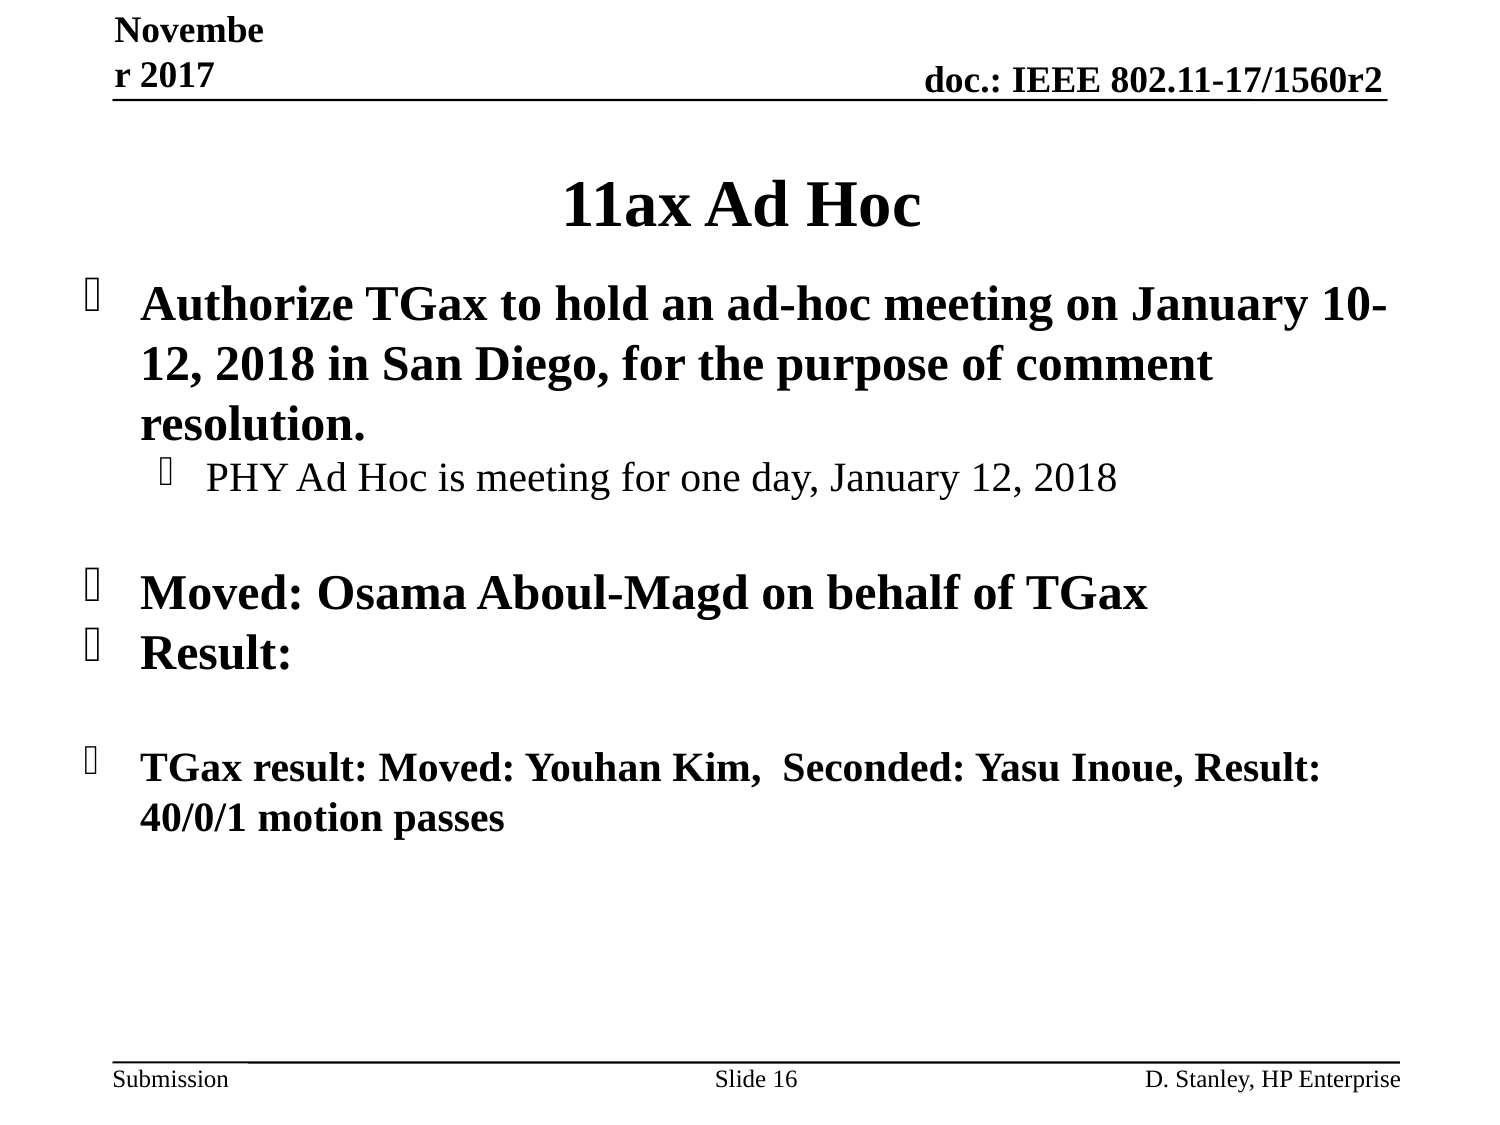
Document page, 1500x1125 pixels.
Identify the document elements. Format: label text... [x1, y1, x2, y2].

slide_number Slide 16 [712, 1061, 800, 1093]
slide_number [114, 49, 270, 95]
title 11ax Ad Hoc [112, 112, 1388, 262]
footer D. Stanley, HP Enterprise [878, 1061, 1402, 1093]
list Authorize TGax to hold an ad-hoc meeting on January 10-12, 2018 in San Diego, for the purpose of comment resolution. PHY Ad Hoc is meeting for one day, January 12, 2018 Moved: Osama Aboul-Magd on behalf of TGax Result: TGax result: Moved: Youhan Kim, Seconded: Yasu Inoue, Result: 40/0/1 motion passes [68, 262, 1432, 1050]
